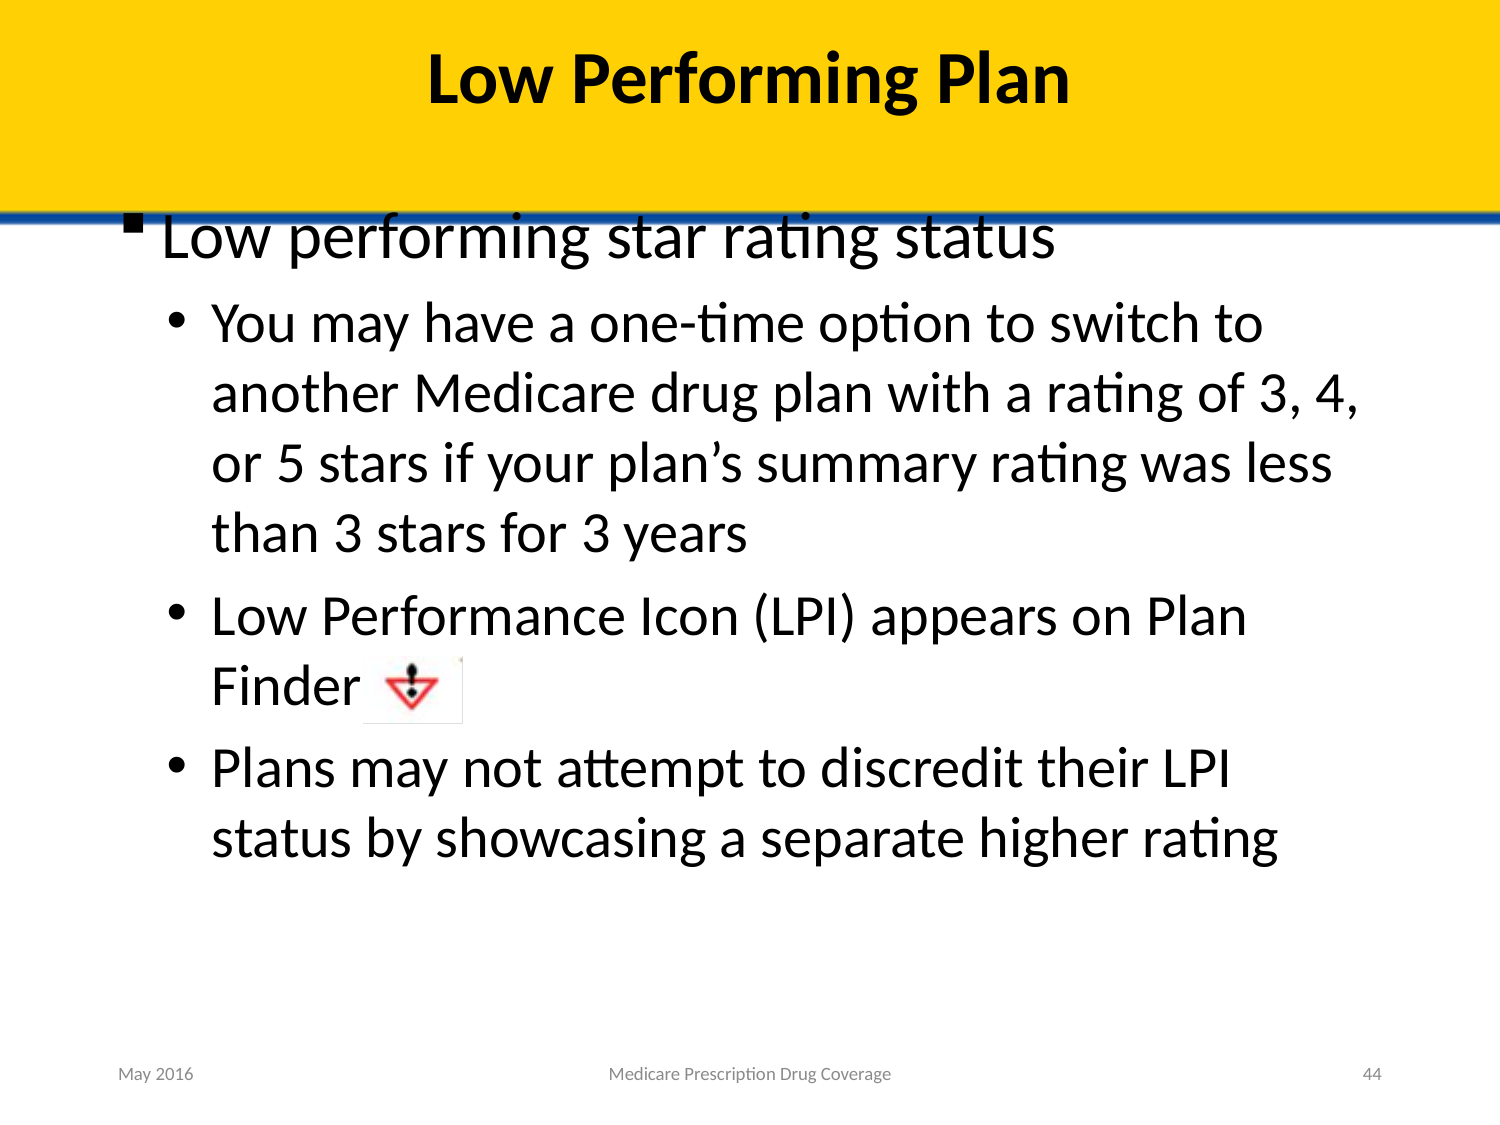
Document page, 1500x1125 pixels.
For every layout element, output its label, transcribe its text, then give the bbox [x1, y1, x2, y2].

title Low Performing Plan [0, 2, 1500, 157]
picture [0, 157, 1500, 1125]
footer Medicare Prescription Drug Coverage [496, 1042, 1004, 1103]
list Low performing star rating status You may have a one-time option to switch to another Medicare drug plan with a rating of 3, 4, or 5 stars if your plan’s summary rating was less than 3 stars for 3 years Low Performance Icon (LPI) appears on Plan Finder Plans may not attempt to discredit their LPI status by showcasing a separate higher rating [103, 184, 1397, 1014]
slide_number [103, 1042, 441, 1103]
slide_number 44 [1059, 1042, 1397, 1103]
